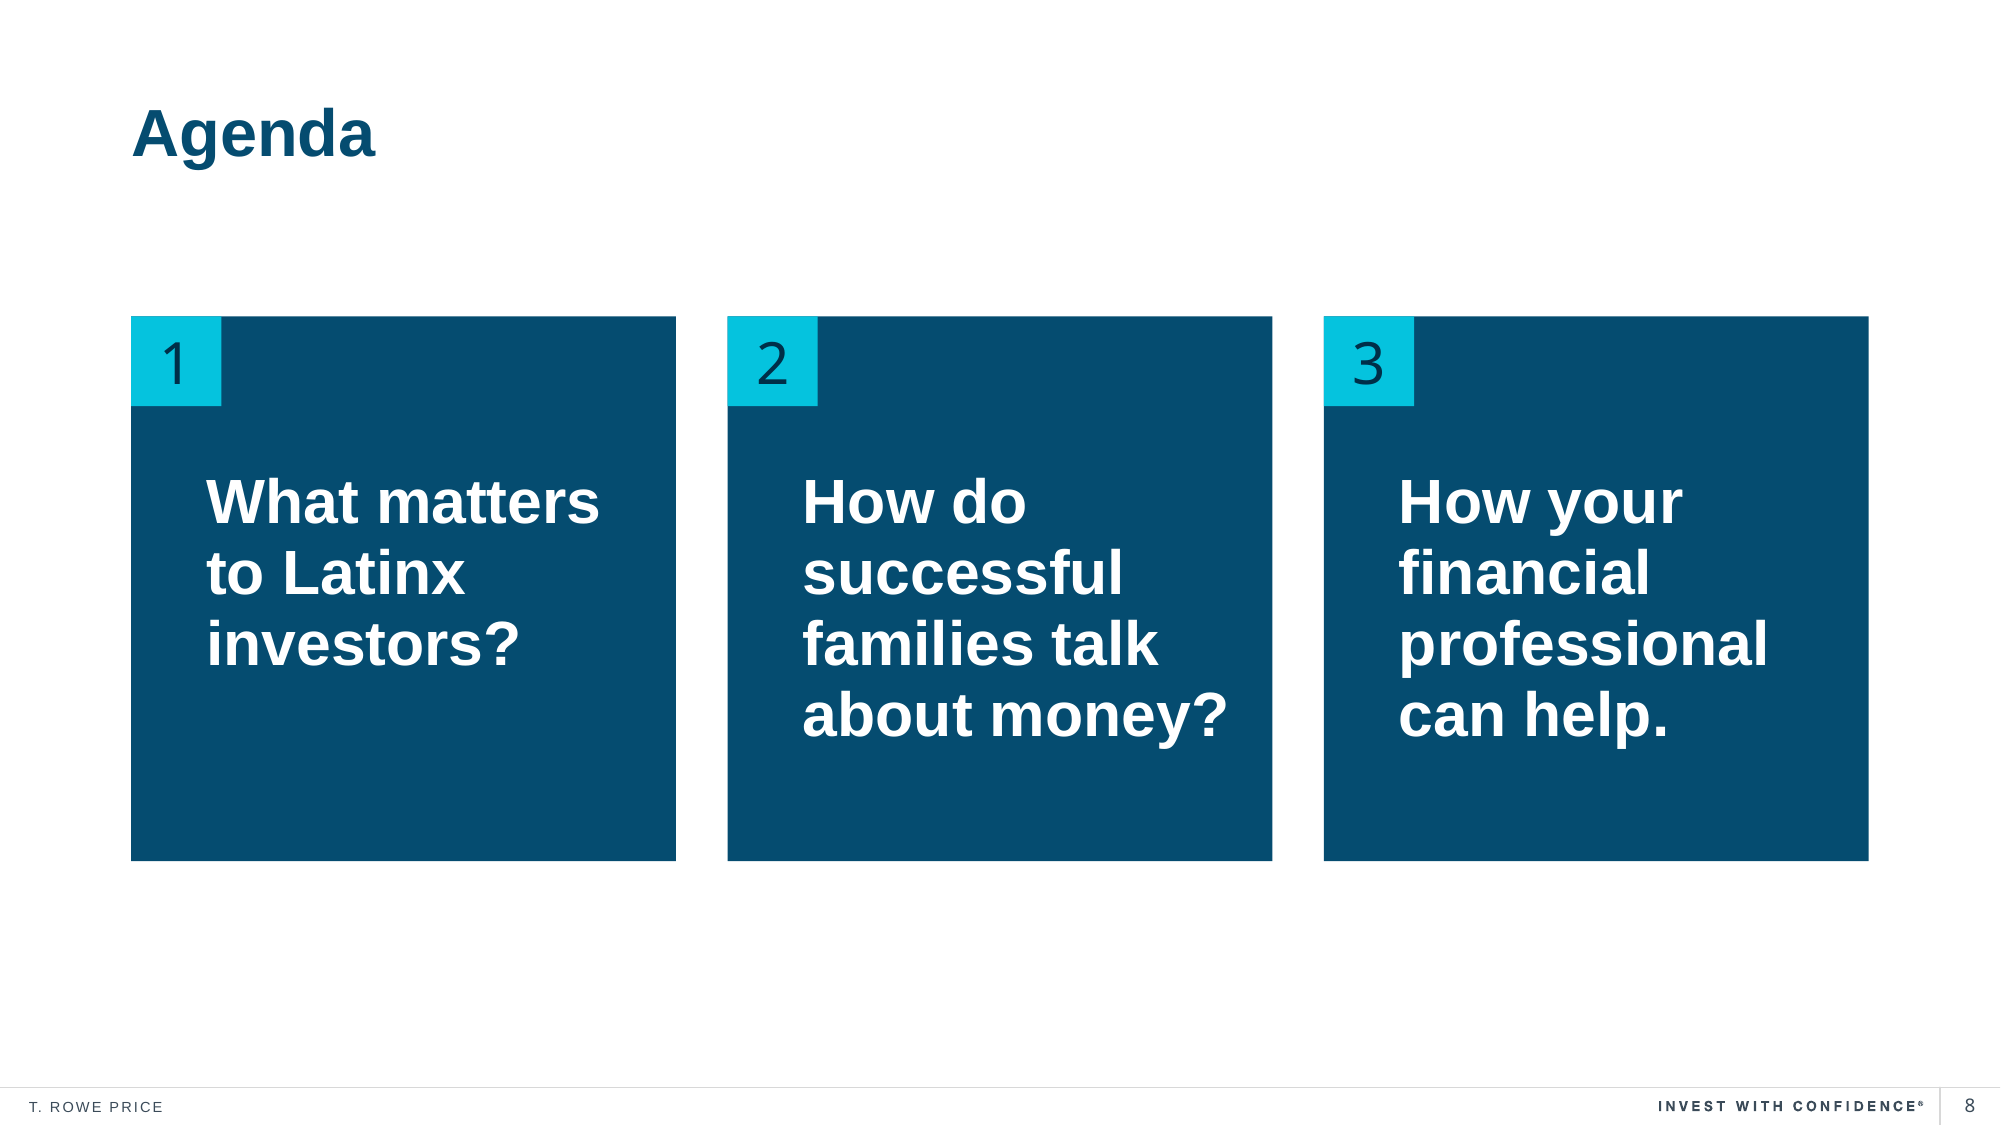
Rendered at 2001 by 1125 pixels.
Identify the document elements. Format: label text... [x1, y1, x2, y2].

text_box 1 [130, 315, 222, 407]
title Agenda [131, 48, 1869, 171]
text_box 2 [727, 315, 819, 407]
list How your financial professional can help. [1323, 316, 1869, 862]
list What matters to Latinx investors? [131, 316, 676, 862]
text_box 3 [1323, 315, 1415, 407]
list How do successful families talk about money? [727, 316, 1273, 862]
